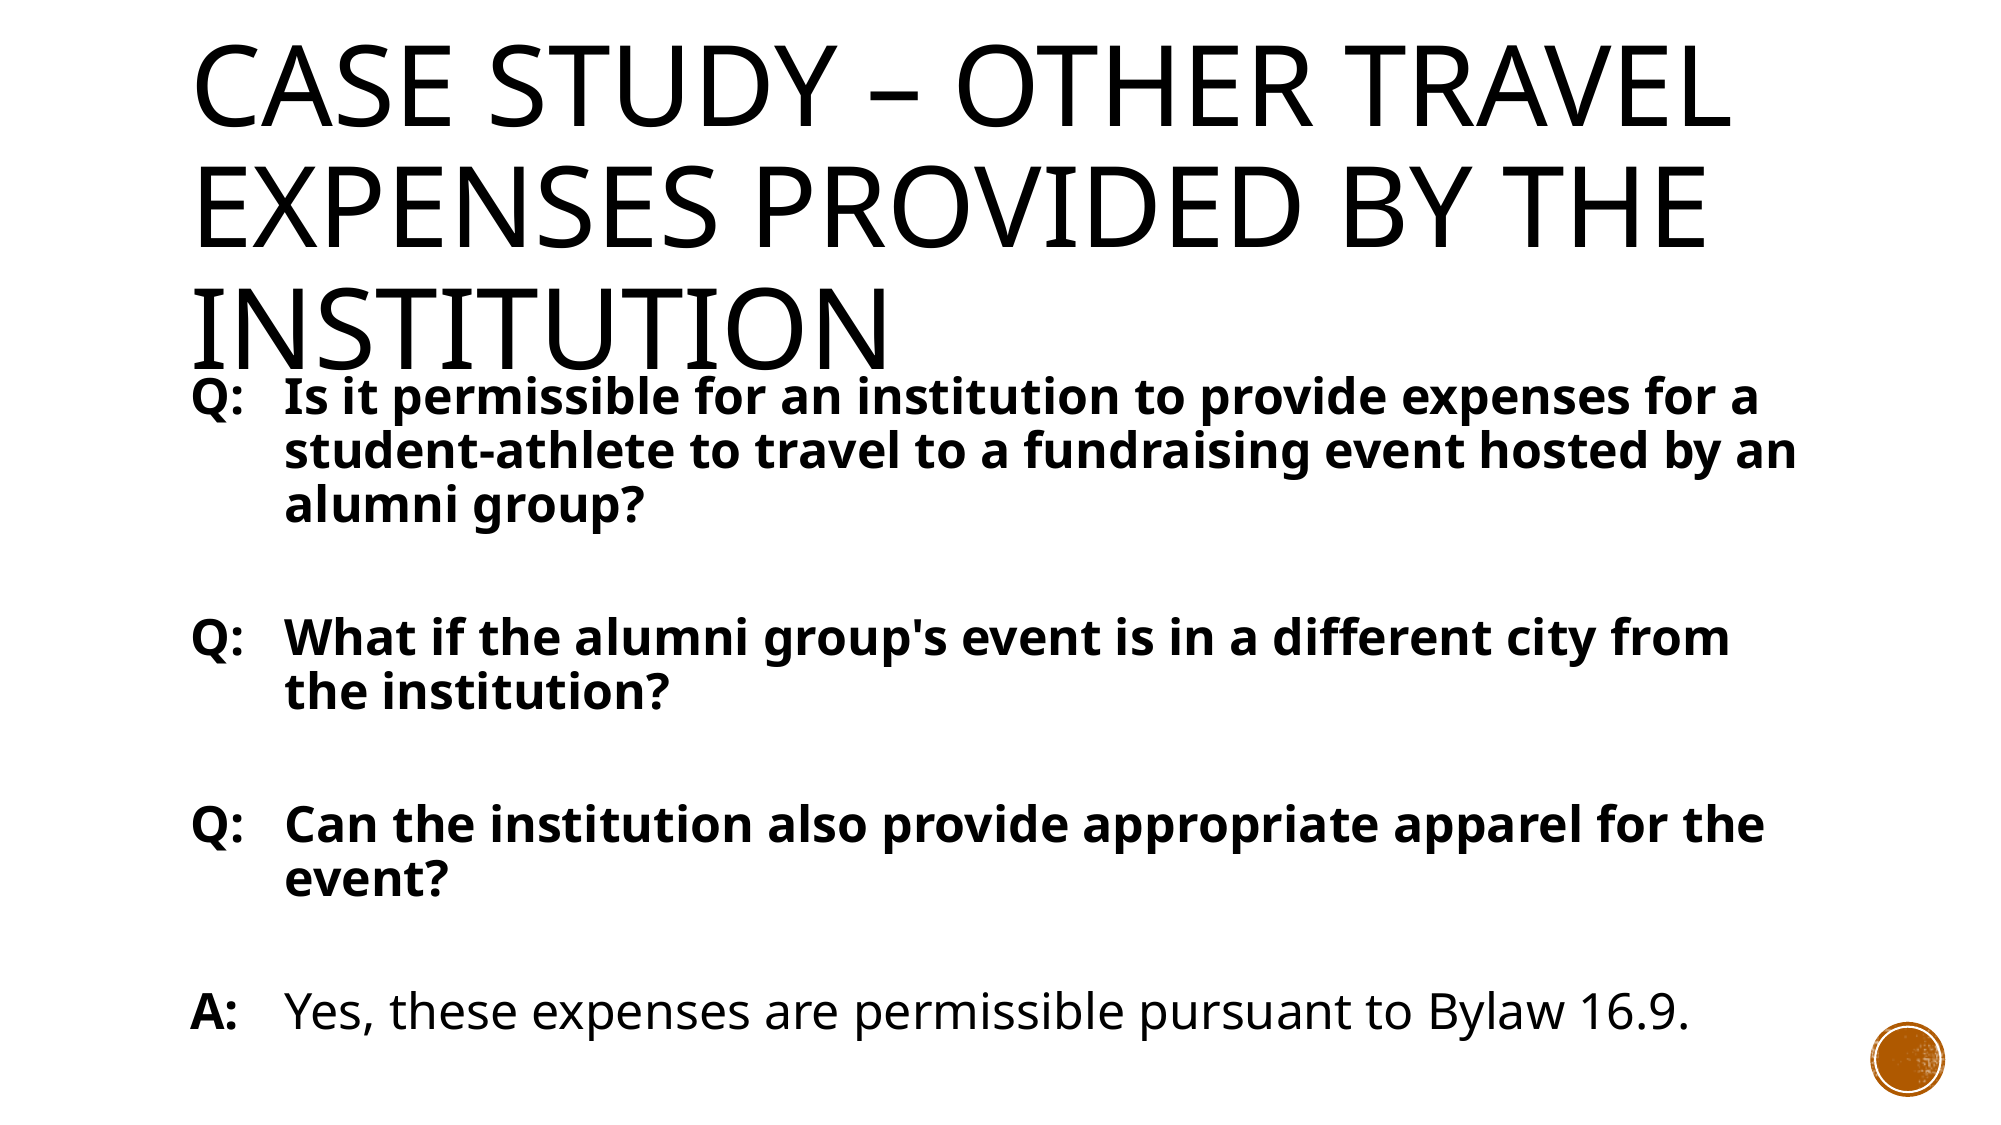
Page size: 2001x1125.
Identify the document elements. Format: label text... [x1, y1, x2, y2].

list Q: Is it permissible for an institution to provide expenses for a student-athlete to travel to a fundraising event hosted by an alumni group? Q: What if the alumni group's event is in a different city from the institution? Q: Can the institution also provide appropriate apparel for the event? A: Yes, these expenses are permissible pursuant to Bylaw 16.9. [175, 364, 1826, 1078]
title Case study – other travel expenses provided by the institution [175, 79, 1826, 344]
